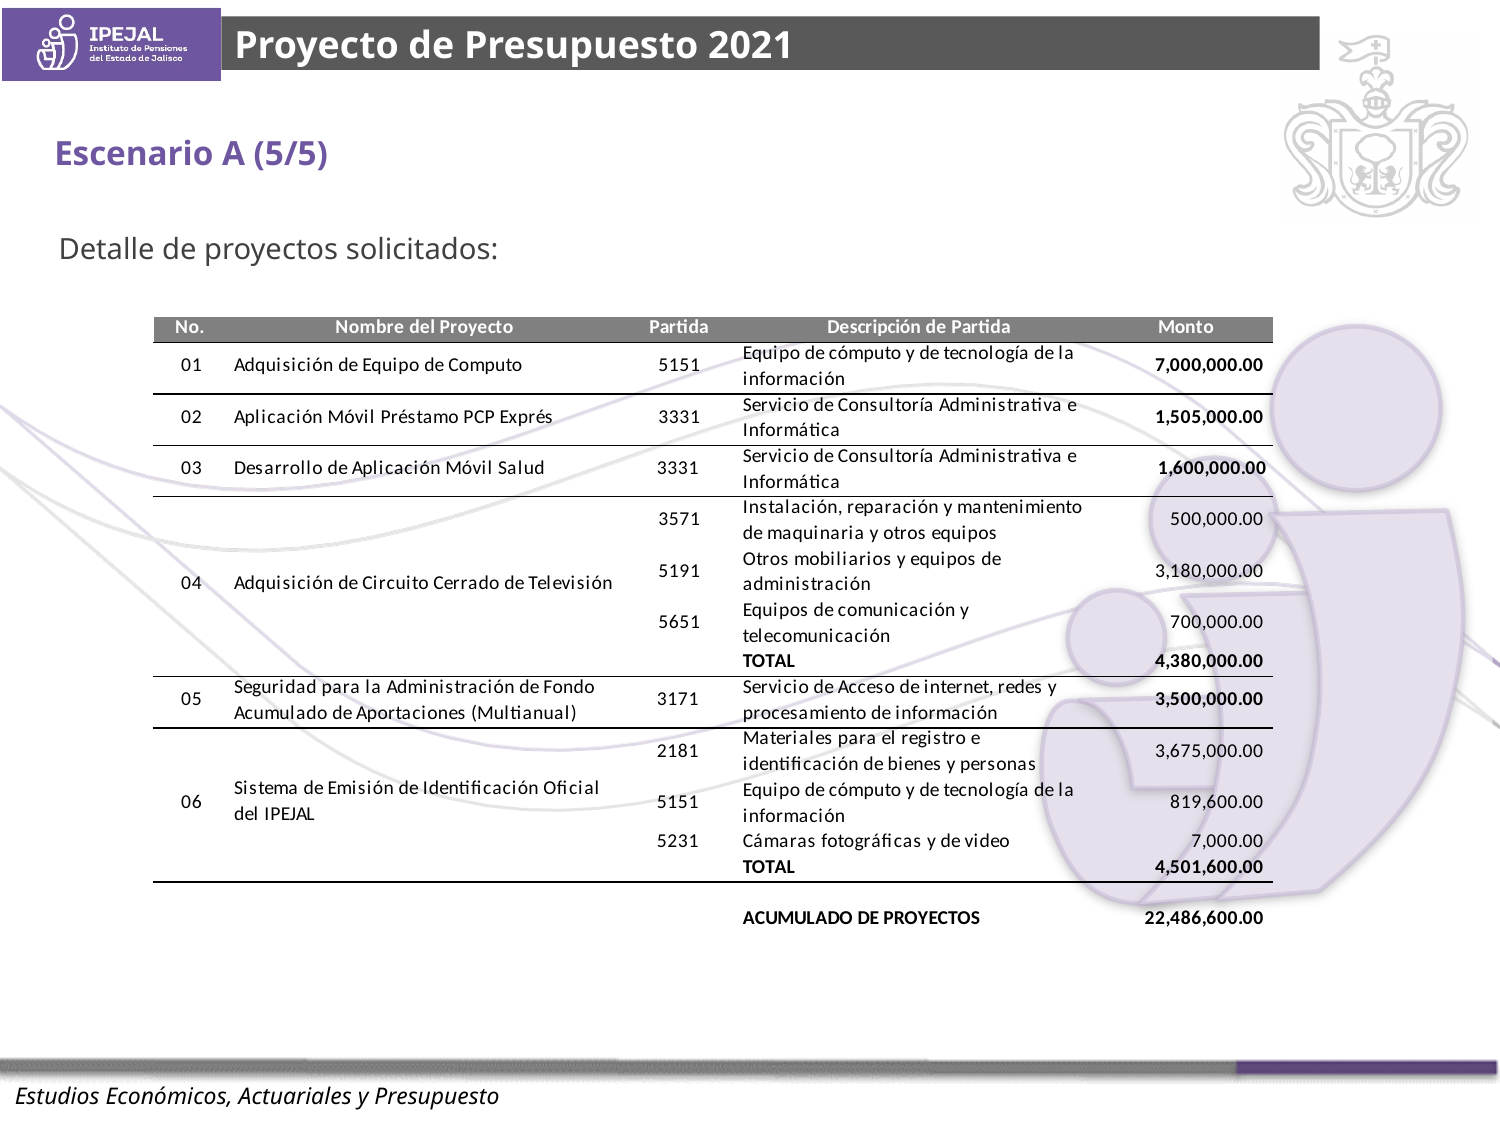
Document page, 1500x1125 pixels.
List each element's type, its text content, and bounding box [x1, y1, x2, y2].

picture [0, 1053, 1500, 1084]
picture [152, 316, 1275, 935]
picture [2, 1, 221, 87]
list Escenario A (5/5) [39, 129, 1457, 198]
list Detalle de proyectos solicitados: [43, 227, 1463, 1038]
picture [1493, 321, 1500, 812]
list Proyecto de Presupuesto 2021 [219, 18, 1316, 73]
